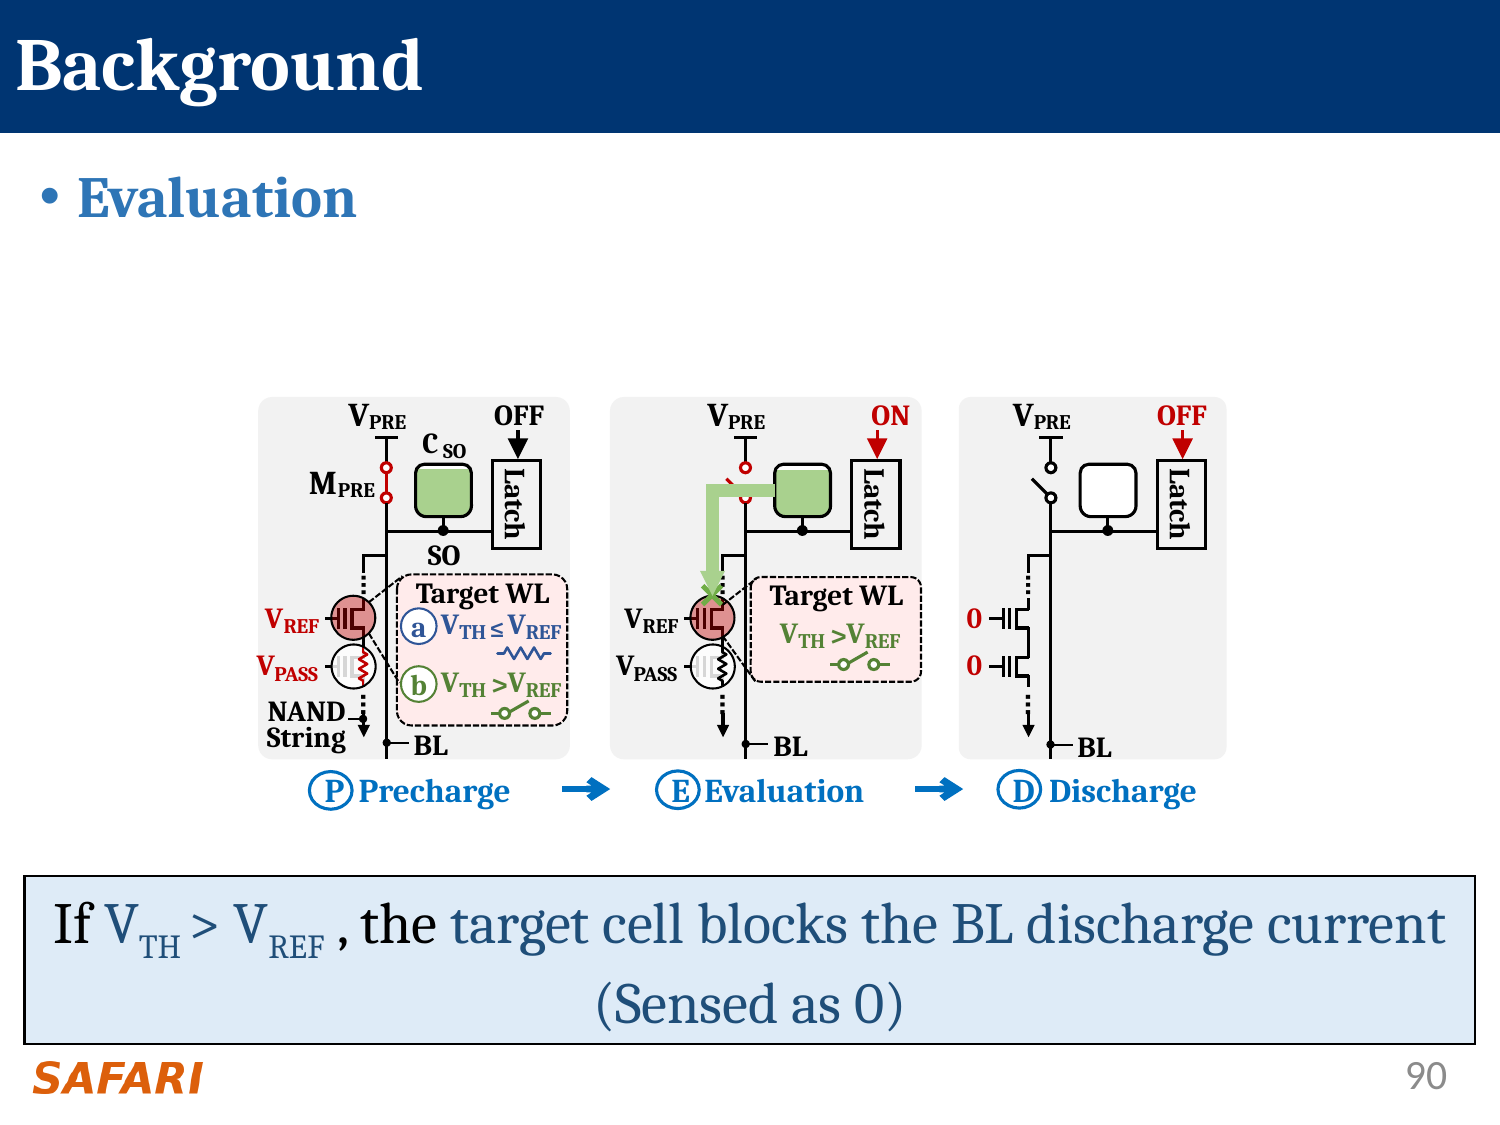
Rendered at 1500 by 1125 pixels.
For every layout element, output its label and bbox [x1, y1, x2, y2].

title [0, 0, 1500, 133]
text_box [235, 388, 1258, 810]
list [24, 159, 1476, 858]
picture [31, 1052, 209, 1104]
text_box [23, 875, 1476, 1045]
